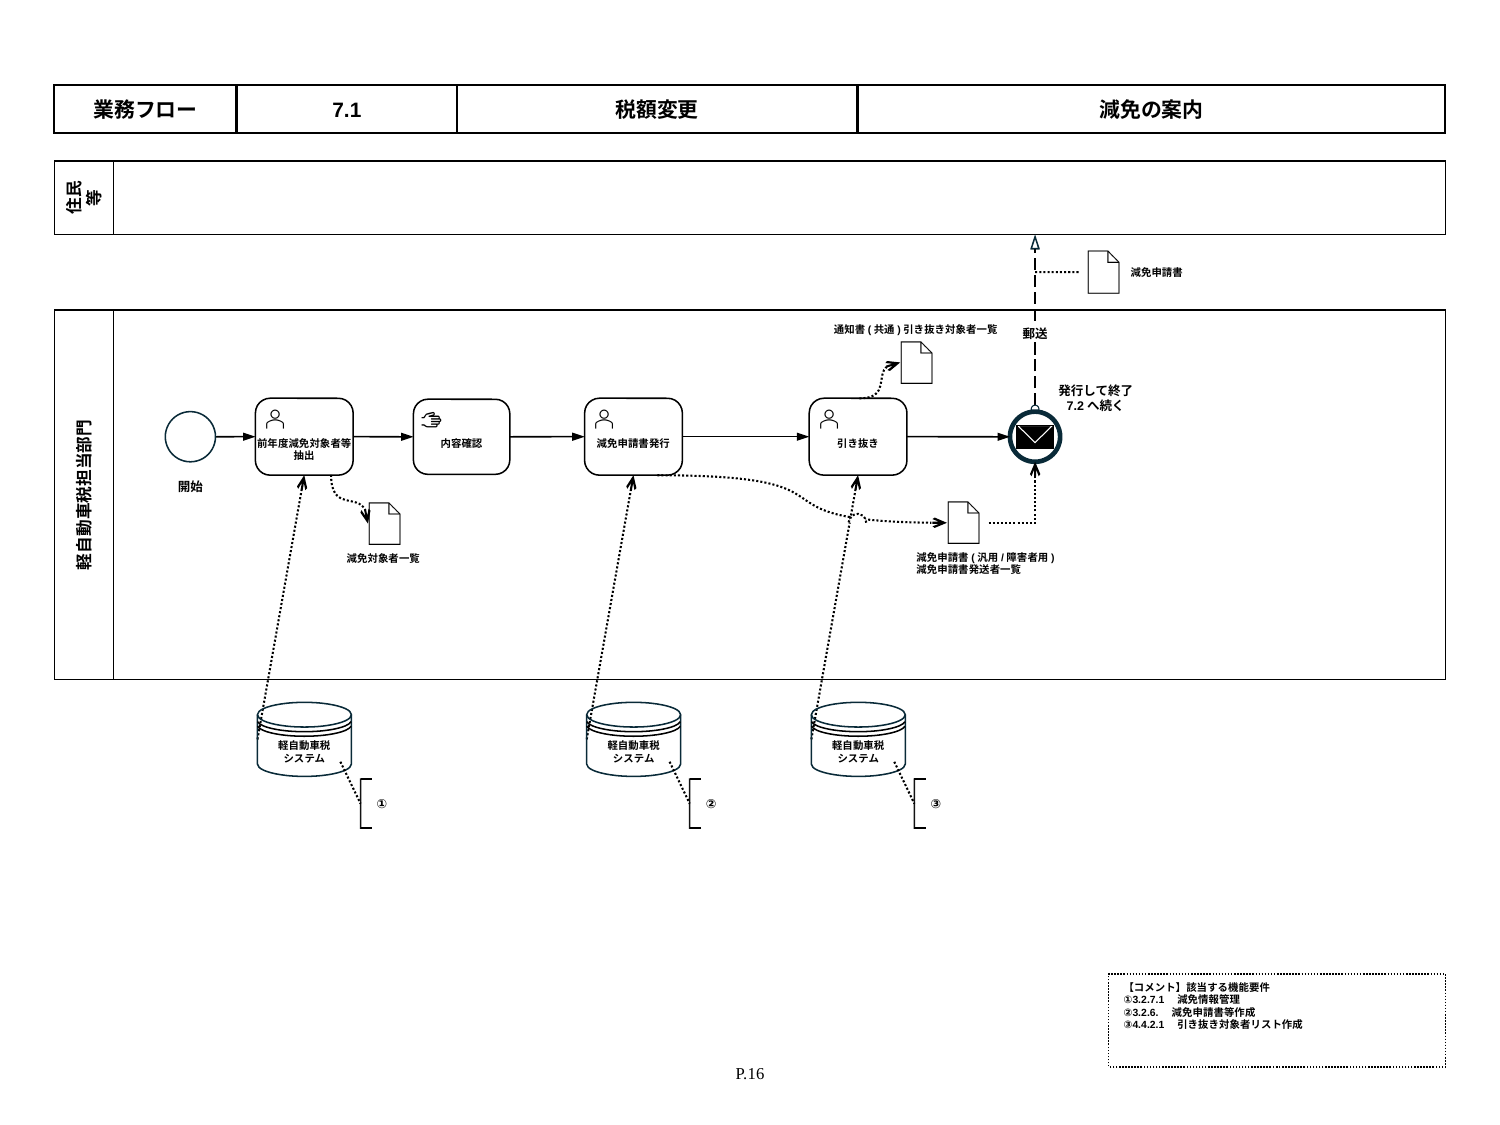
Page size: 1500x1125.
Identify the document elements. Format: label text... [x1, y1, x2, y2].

text_box 【コメント】該当する機能要件 ①3.2.7.1 減免情報管理 ②3.2.6. 減免申請書等作成 ③4.4.2.1 引き抜き対象者リスト作成 [1107, 972, 1447, 1069]
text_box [412, 398, 511, 475]
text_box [53, 309, 1447, 681]
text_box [669, 761, 794, 829]
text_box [656, 474, 1005, 591]
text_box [53, 160, 1447, 236]
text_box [584, 397, 683, 476]
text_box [1034, 246, 1325, 298]
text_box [1009, 411, 1061, 463]
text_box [988, 461, 1036, 524]
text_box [256, 701, 352, 777]
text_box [968, 320, 1124, 330]
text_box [893, 761, 1019, 829]
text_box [858, 315, 968, 399]
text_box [330, 474, 435, 592]
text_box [254, 397, 354, 476]
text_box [339, 761, 465, 829]
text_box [808, 397, 908, 474]
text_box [53, 84, 1447, 134]
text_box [585, 701, 682, 777]
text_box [810, 701, 906, 777]
slide_number P.16 [581, 1042, 919, 1103]
